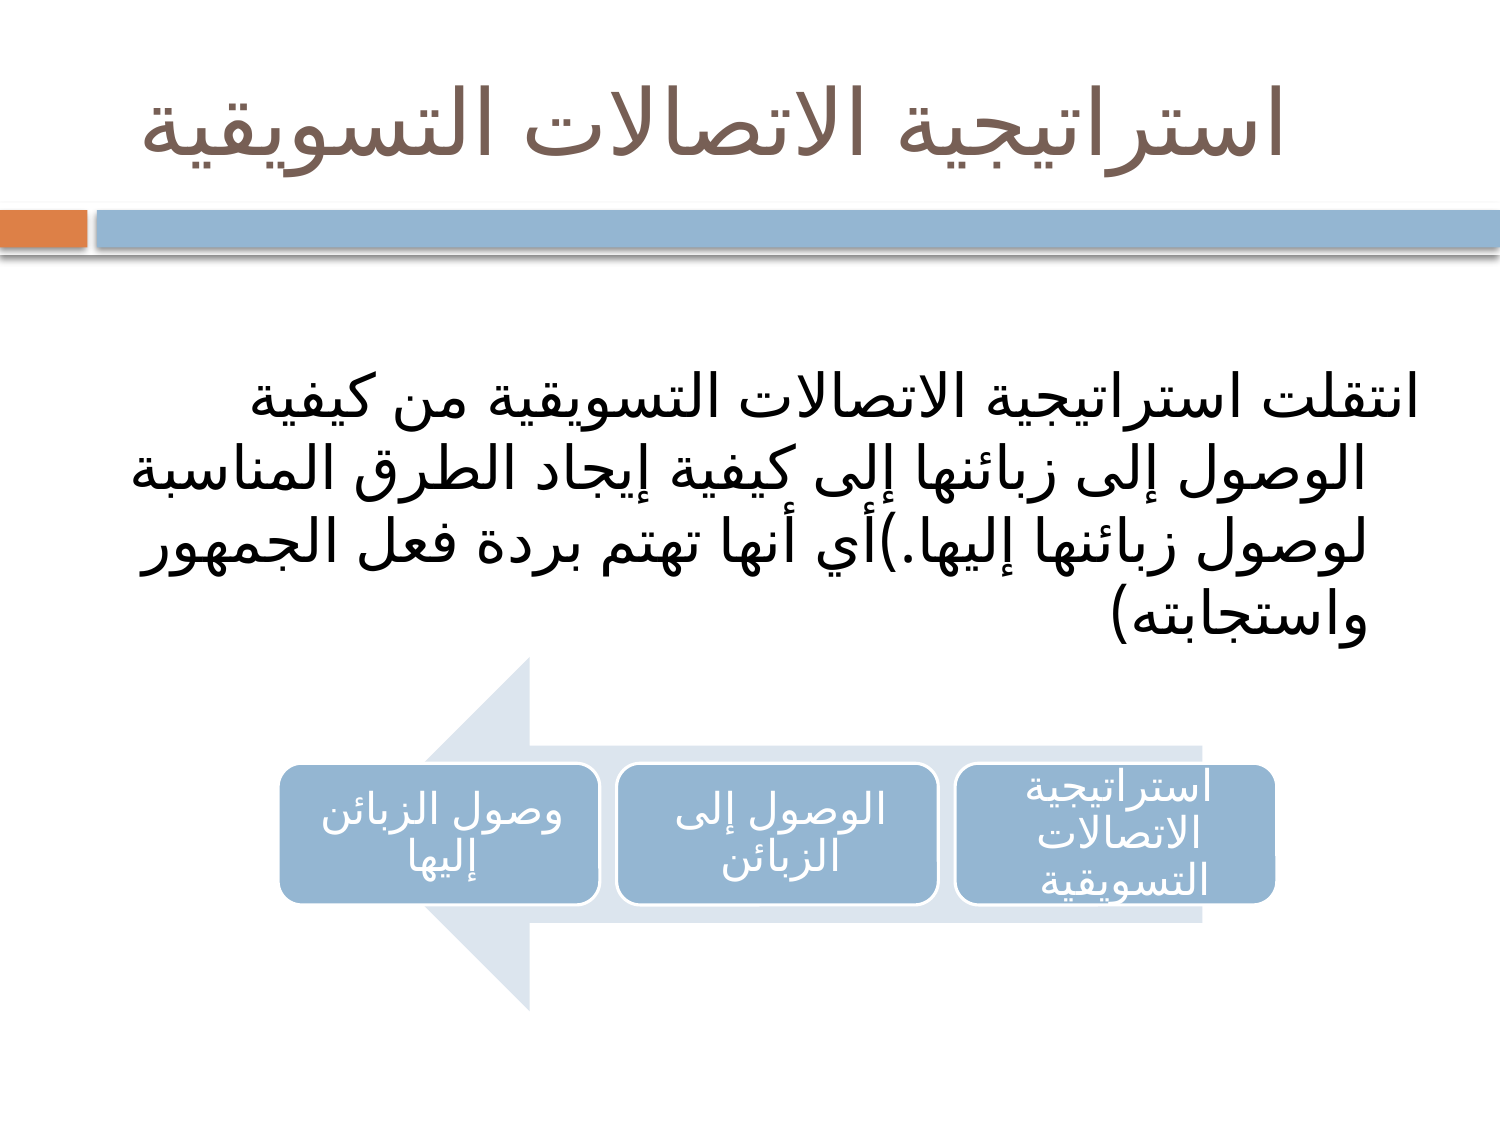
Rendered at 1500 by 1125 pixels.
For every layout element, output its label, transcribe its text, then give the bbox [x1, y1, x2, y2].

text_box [277, 656, 1278, 1012]
list انتقلت استراتيجية الاتصالات التسويقية من كيفية الوصول إلى زبائنها إلى كيفية إيجاد الطرق المناسبة لوصول زبائنها إليها.)أي أنها تهتم بردة فعل الجمهور واستجابته) [100, 262, 1438, 1000]
title استراتيجية الاتصالات التسويقية [100, 37, 1438, 200]
